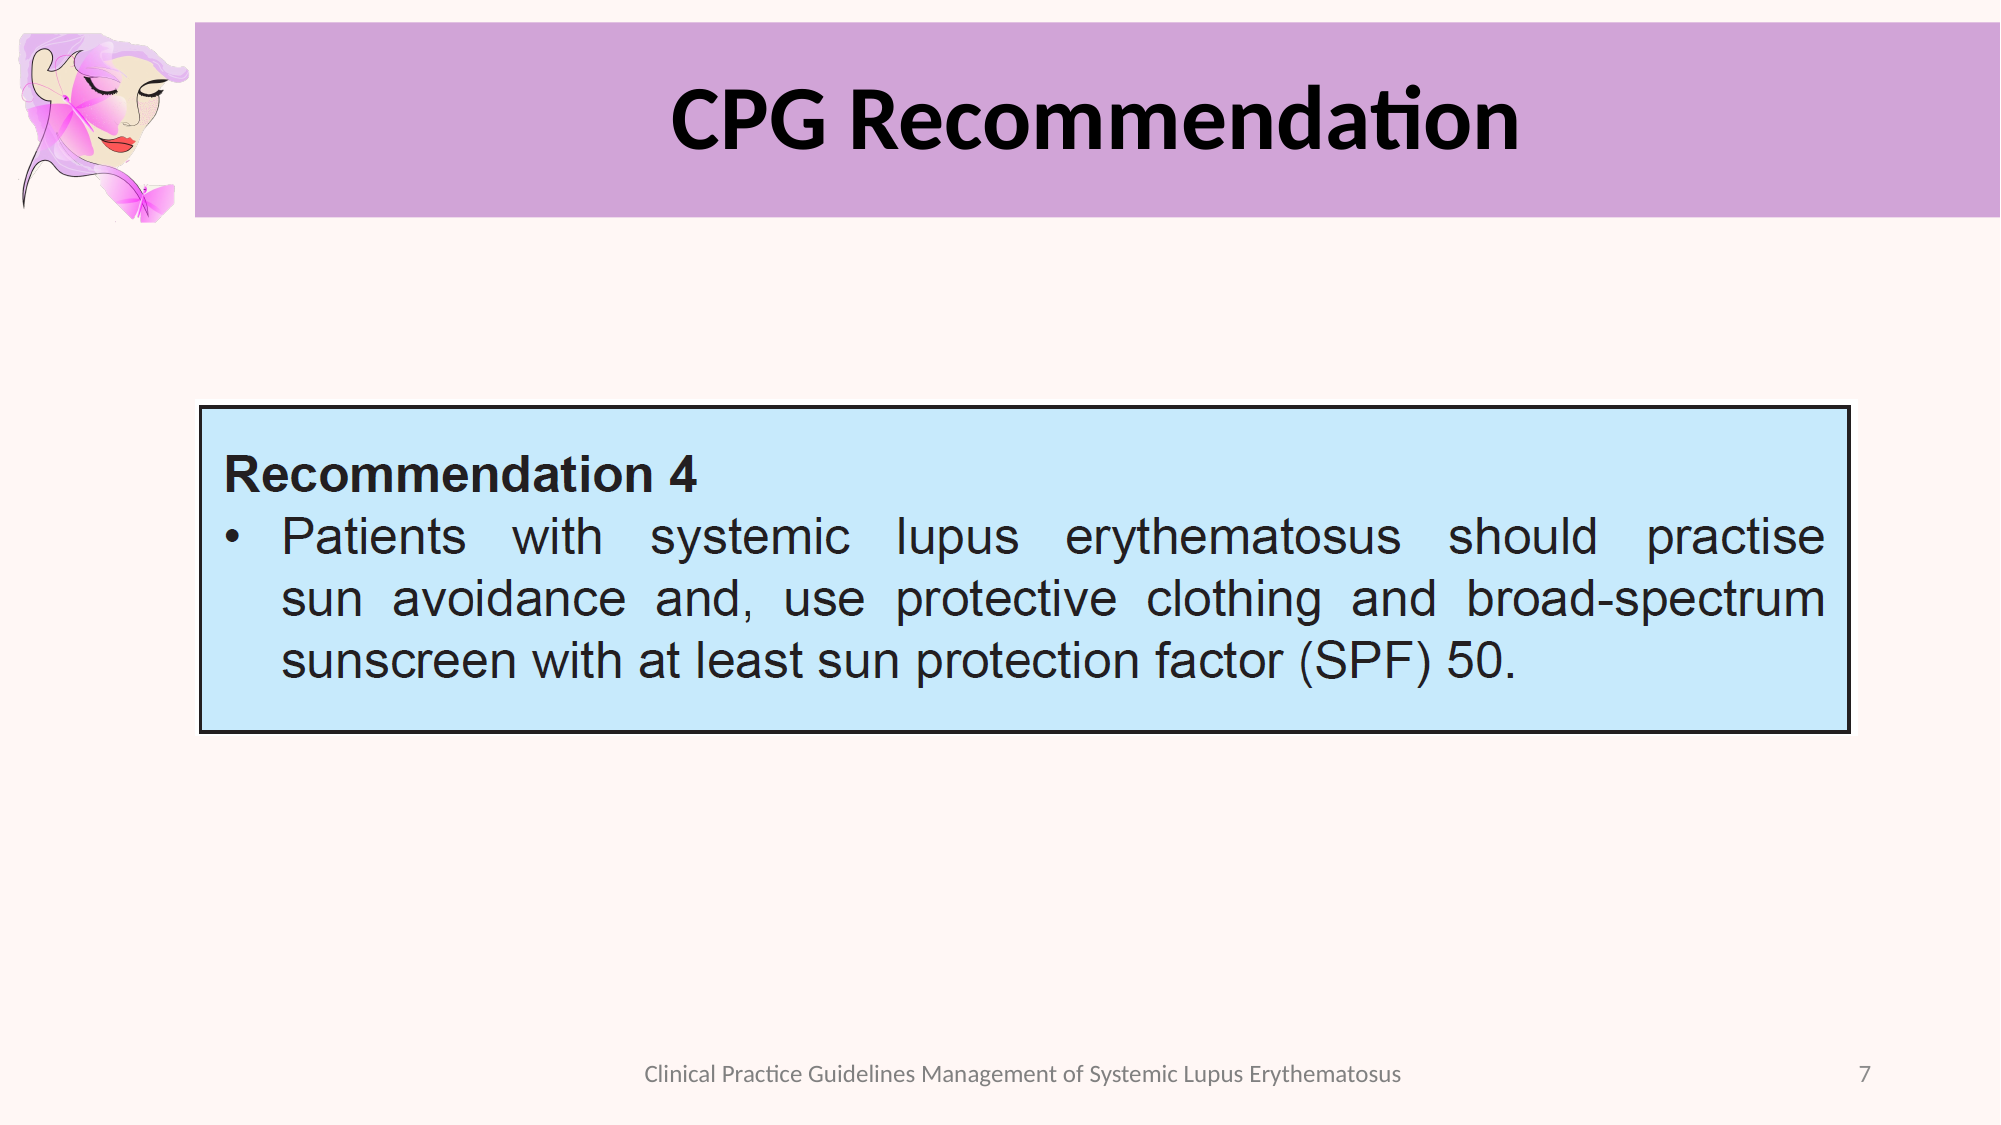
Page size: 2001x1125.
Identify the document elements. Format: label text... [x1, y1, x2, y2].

picture [0, 10, 210, 248]
title CPG Recommendation [195, 22, 2000, 218]
picture [194, 399, 1858, 736]
slide_number 7 [1436, 1042, 1887, 1103]
